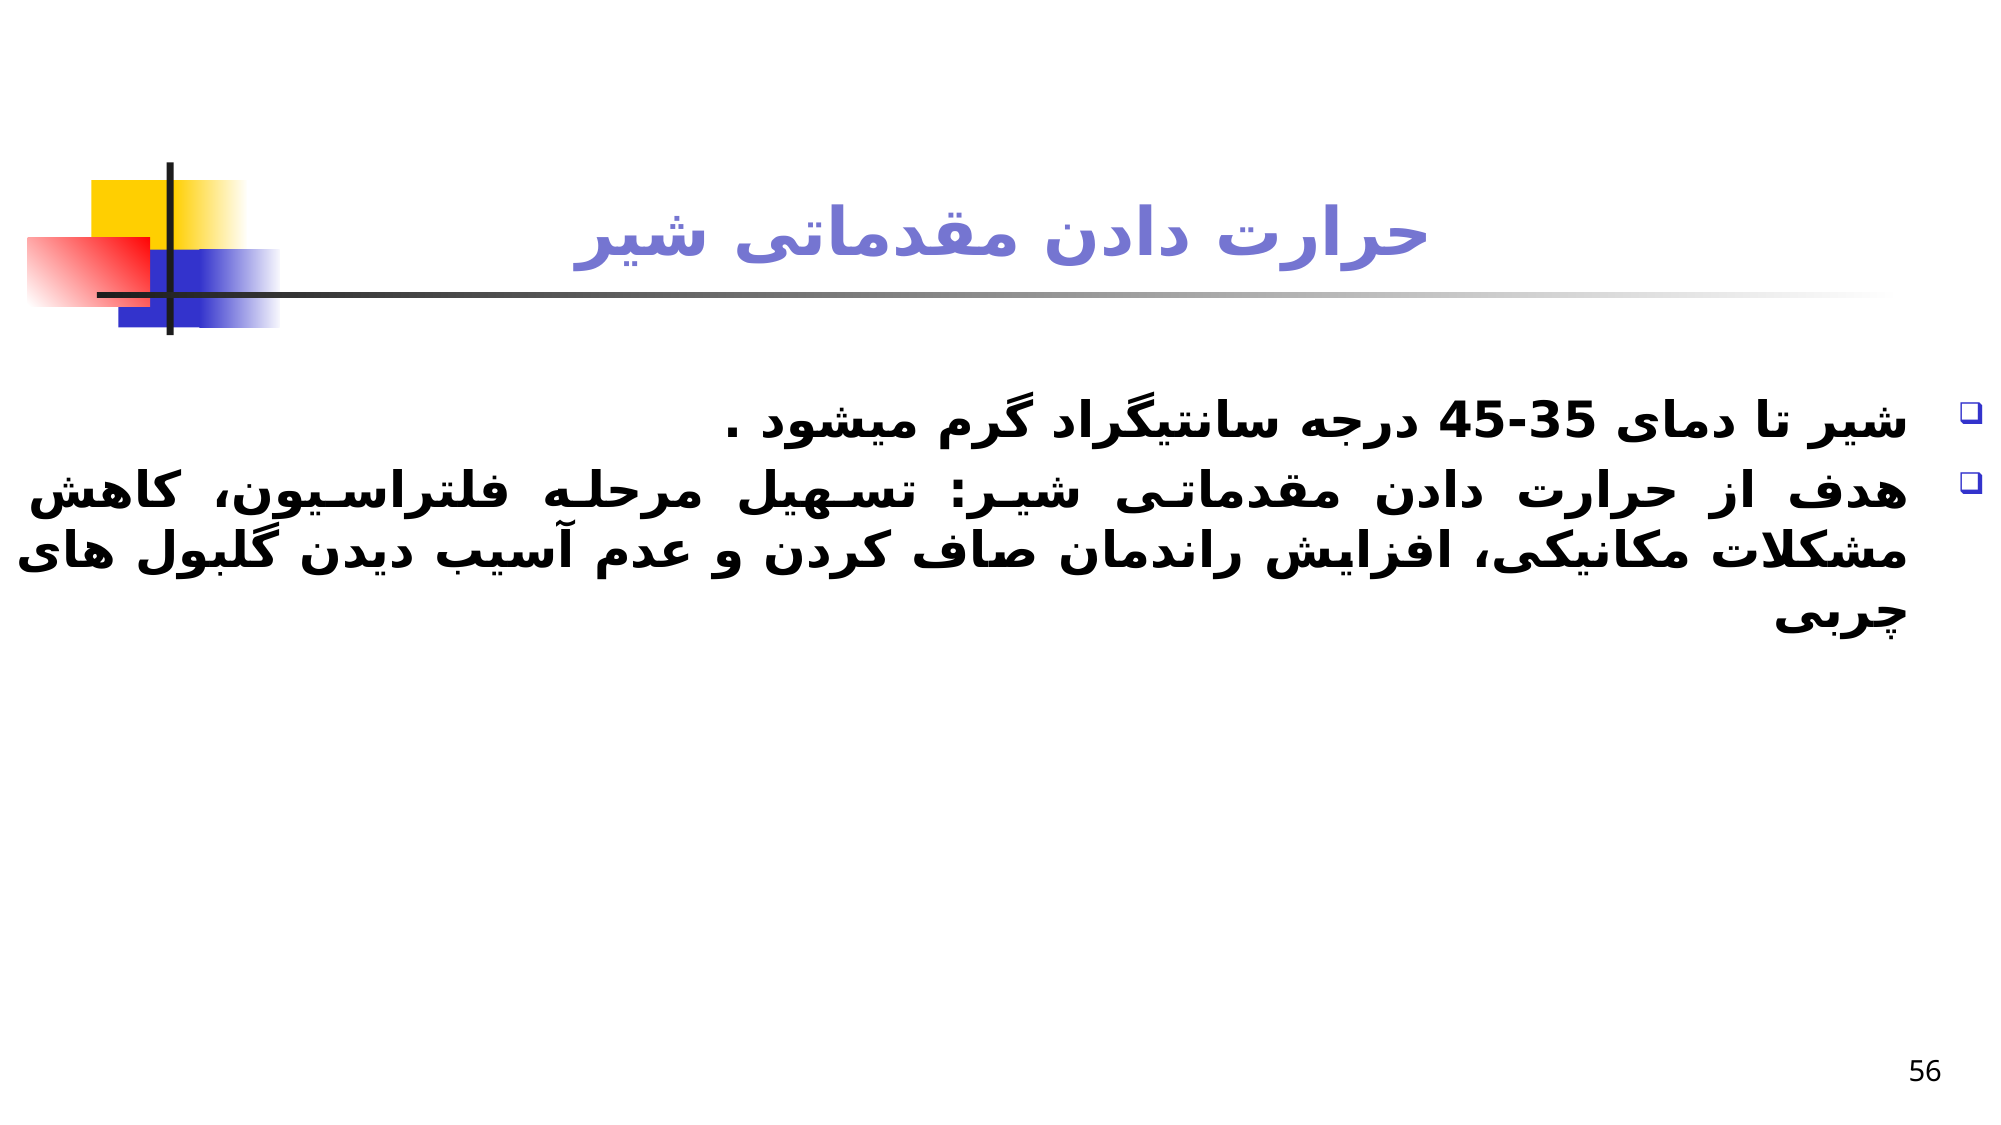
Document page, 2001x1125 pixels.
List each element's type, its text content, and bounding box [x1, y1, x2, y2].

title حرارت دادن مقدماتی شیر [140, 126, 1846, 220]
list شیر تا دمای 35-45 درجه سانتیگراد گرم میشود . هدف از حرارت دادن مقدماتی شیر: تسهیل مرحله فلتراسیون، کاهش مشکلات مکانیکی، افزایش راندمان صاف کردن و عدم آسیب دیدن گلبول های چربی [0, 220, 2000, 1100]
